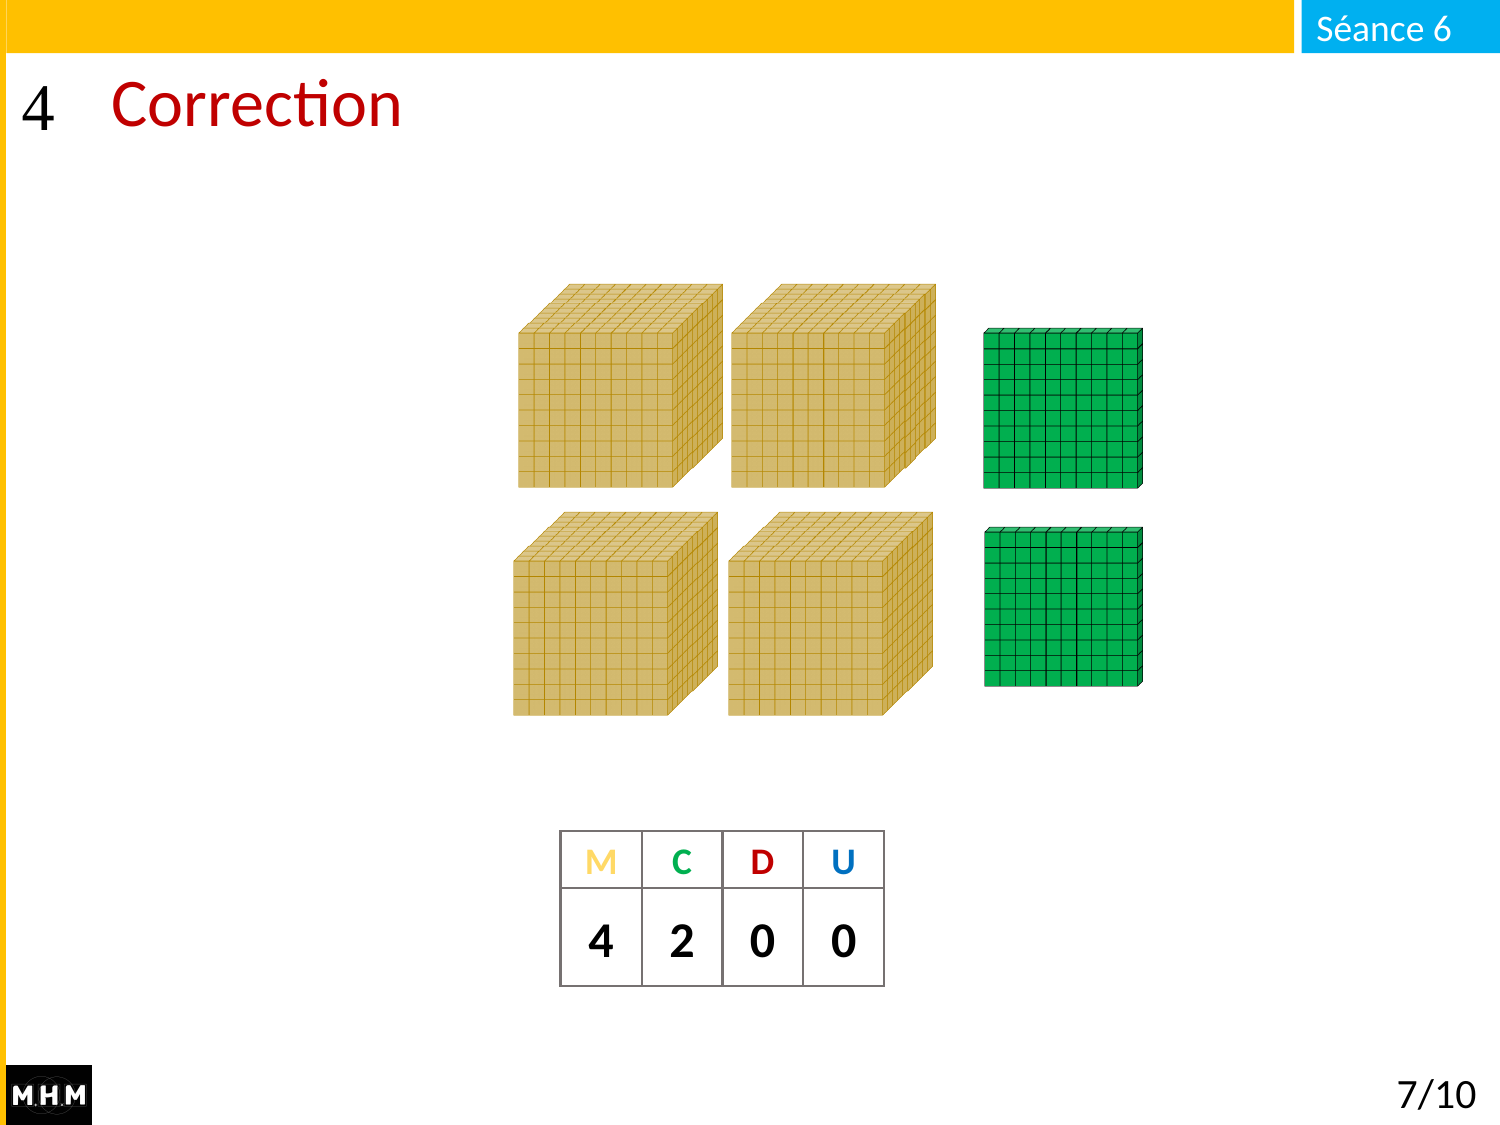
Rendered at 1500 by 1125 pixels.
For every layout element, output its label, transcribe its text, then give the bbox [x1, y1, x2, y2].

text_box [726, 510, 934, 717]
picture [982, 525, 1144, 688]
title Correction [96, 60, 1391, 150]
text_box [560, 831, 885, 987]
picture [6, 1065, 92, 1125]
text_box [511, 510, 719, 717]
list 7/10 [1373, 1064, 1500, 1125]
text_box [516, 282, 724, 489]
picture [981, 326, 1144, 490]
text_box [728, 282, 937, 489]
